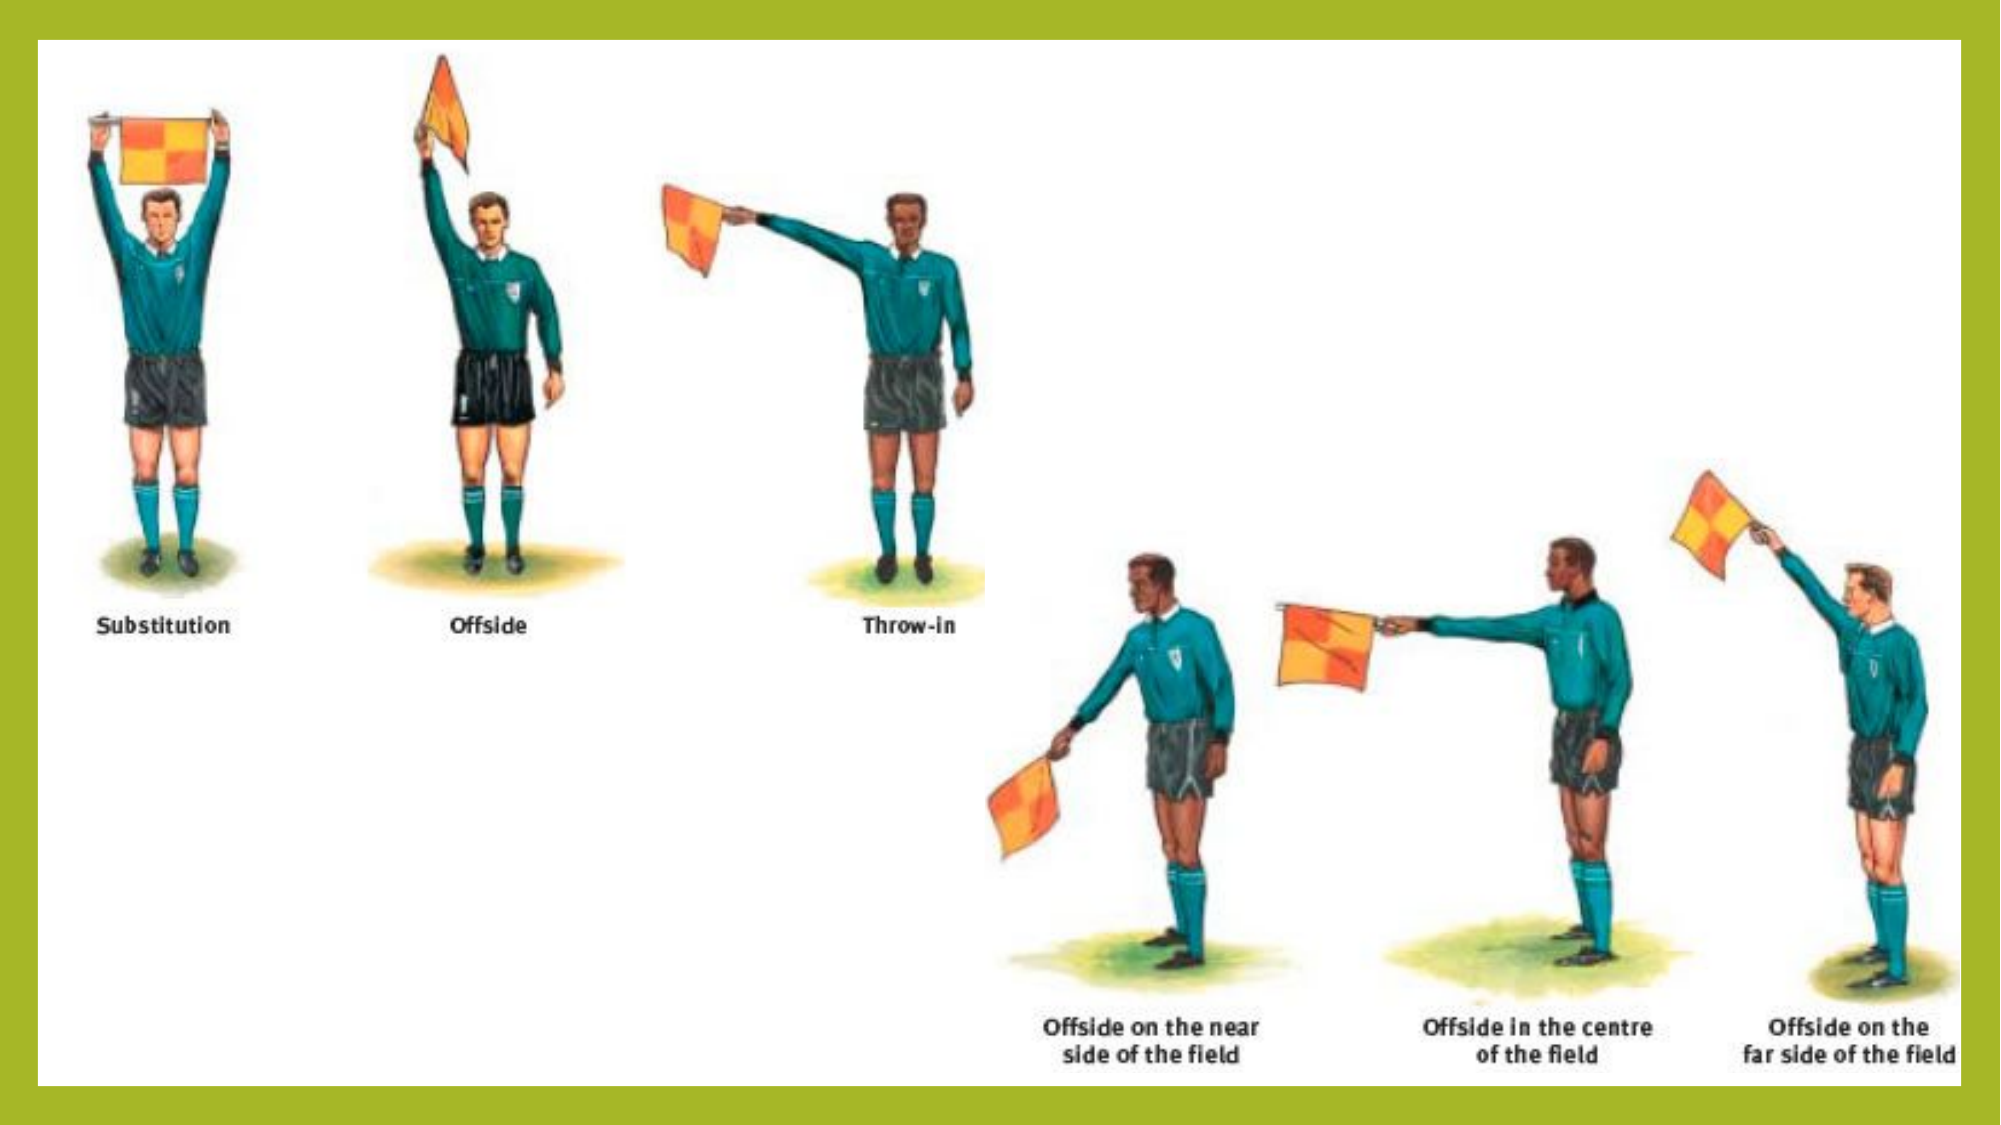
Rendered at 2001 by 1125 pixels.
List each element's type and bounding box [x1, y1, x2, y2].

picture [47, 43, 1961, 1073]
